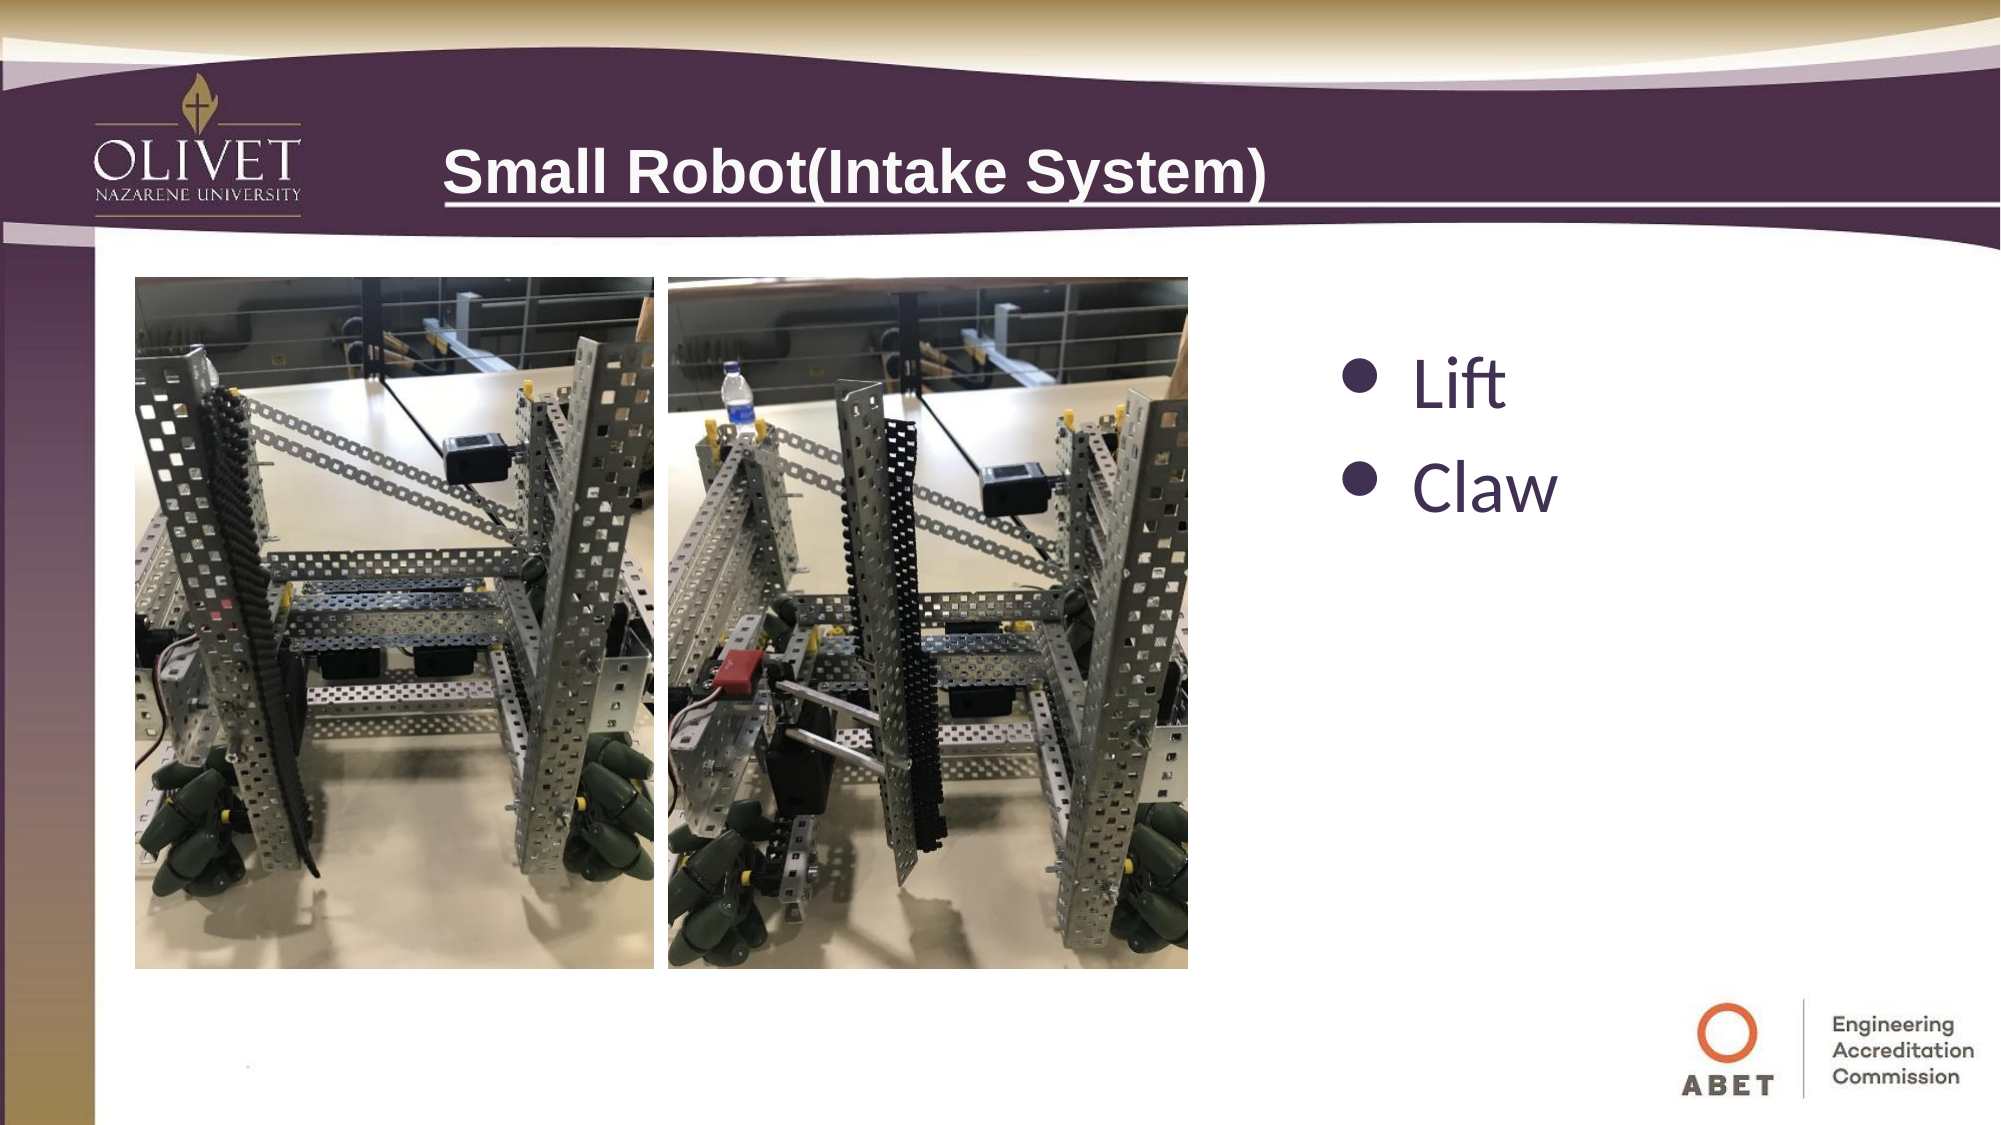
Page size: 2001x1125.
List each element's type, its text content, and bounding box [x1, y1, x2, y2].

text_box Lift Claw [1322, 215, 1928, 800]
title Small Robot(Intake System) [442, 59, 1863, 278]
picture [0, 0, 2001, 1125]
